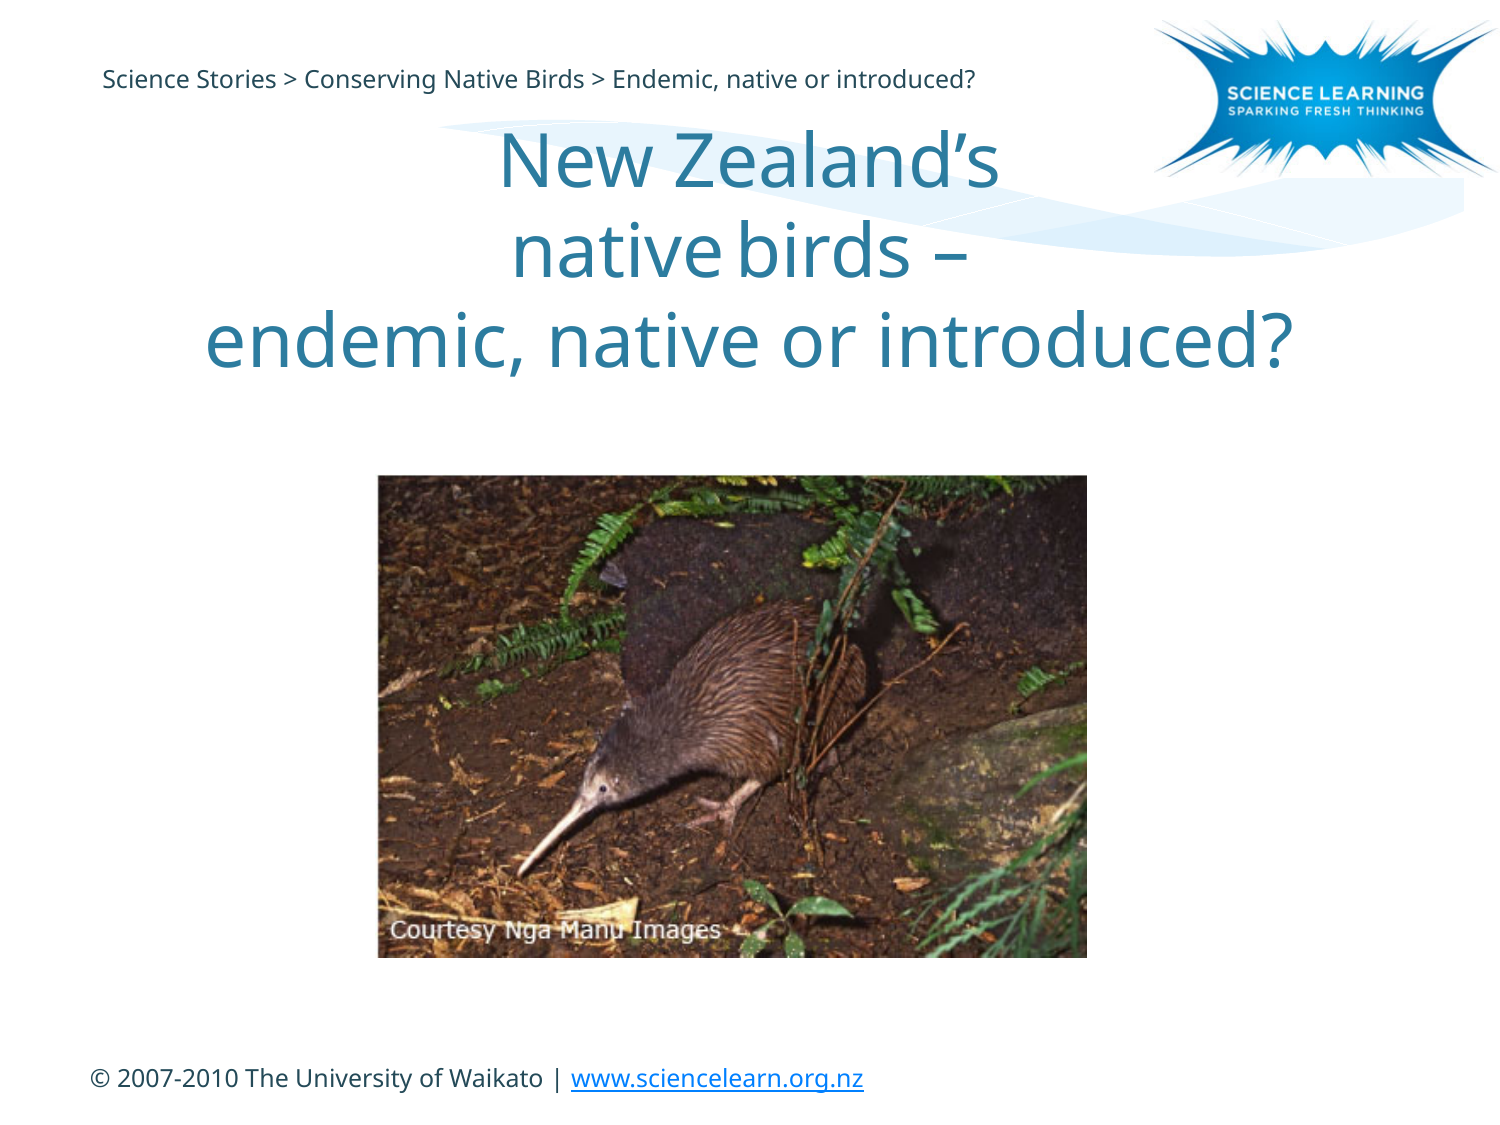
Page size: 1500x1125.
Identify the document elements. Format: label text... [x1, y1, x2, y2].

text_box New Zealand’s native birds – endemic, native or introduced? [90, 187, 1410, 390]
picture [374, 474, 1087, 958]
text_box © 2007-2010 The University of Waikato | www.sciencelearn.org.nz [74, 1049, 1057, 1110]
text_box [87, 19, 1500, 178]
